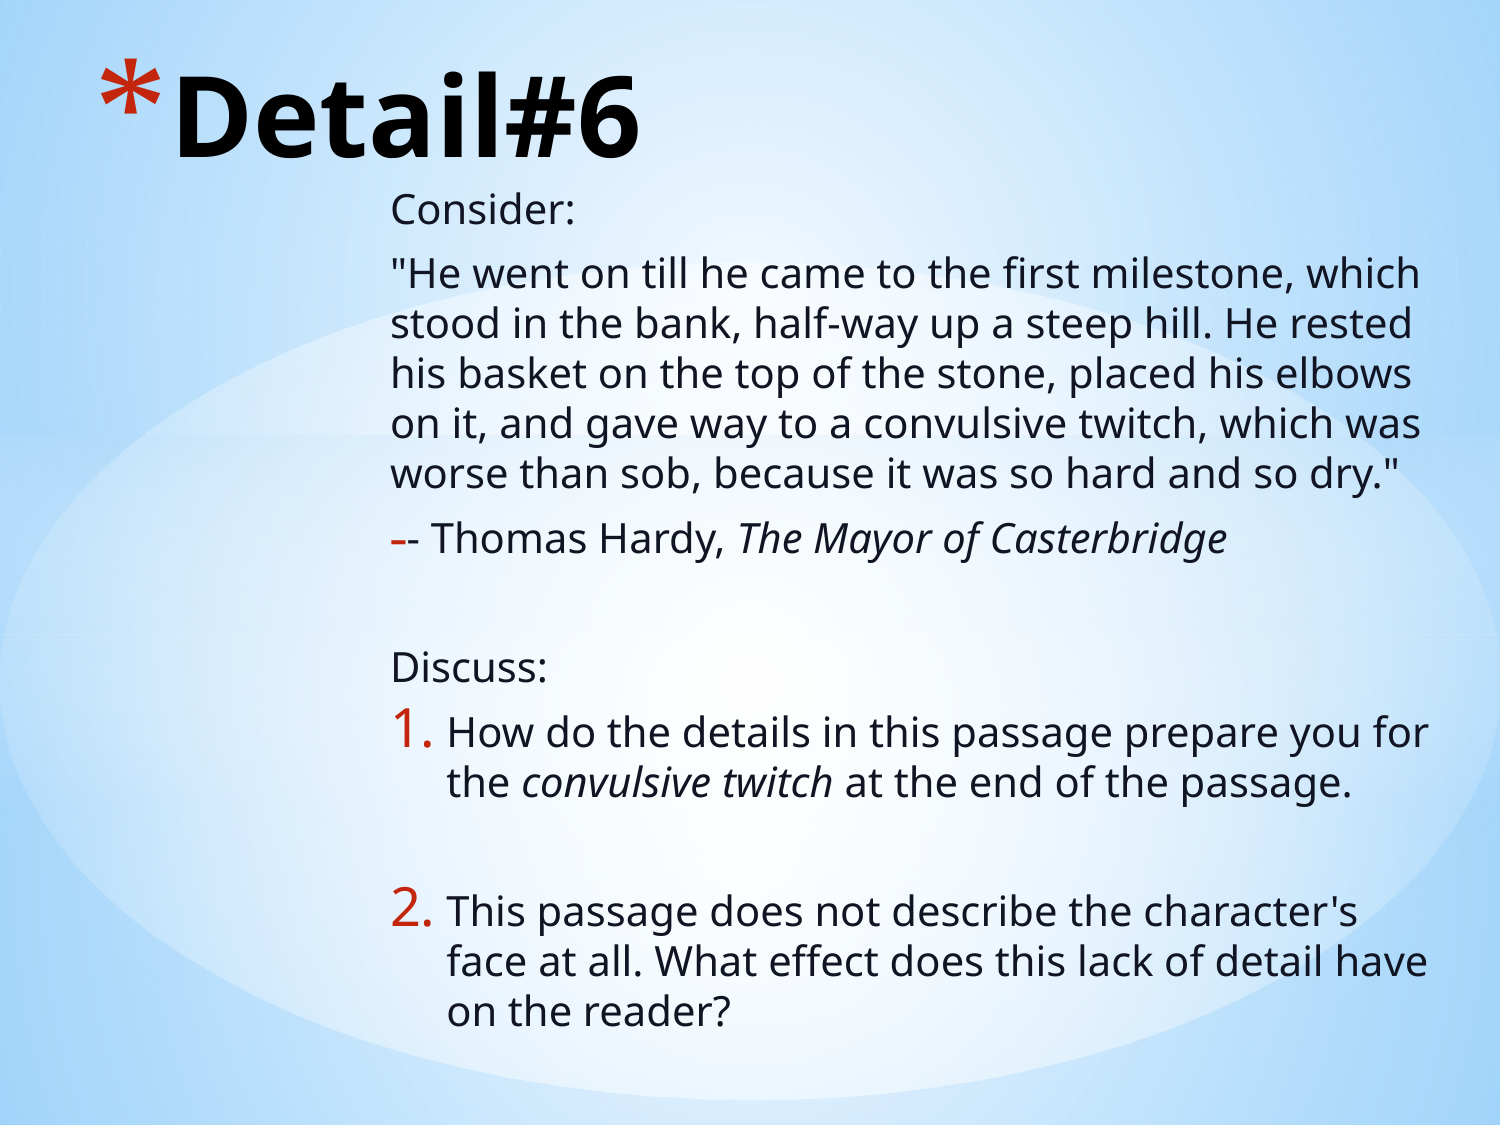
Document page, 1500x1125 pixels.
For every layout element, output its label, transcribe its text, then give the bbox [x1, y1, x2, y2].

title Detail#6 [50, 37, 1400, 175]
subtitle Consider: "He went on till he came to the first milestone, which stood in the bank, half-way up a steep hill. He rested his basket on the top of the stone, placed his elbows on it, and gave way to a convulsive twitch, which was worse than sob, because it was so hard and so dry." - Thomas Hardy, The Mayor of Casterbridge Discuss: How do the details in this passage prepare you for the convulsive twitch at the end of the passage. This passage does not describe the character's face at all. What effect does this lack of detail have on the reader? [375, 174, 1463, 1125]
